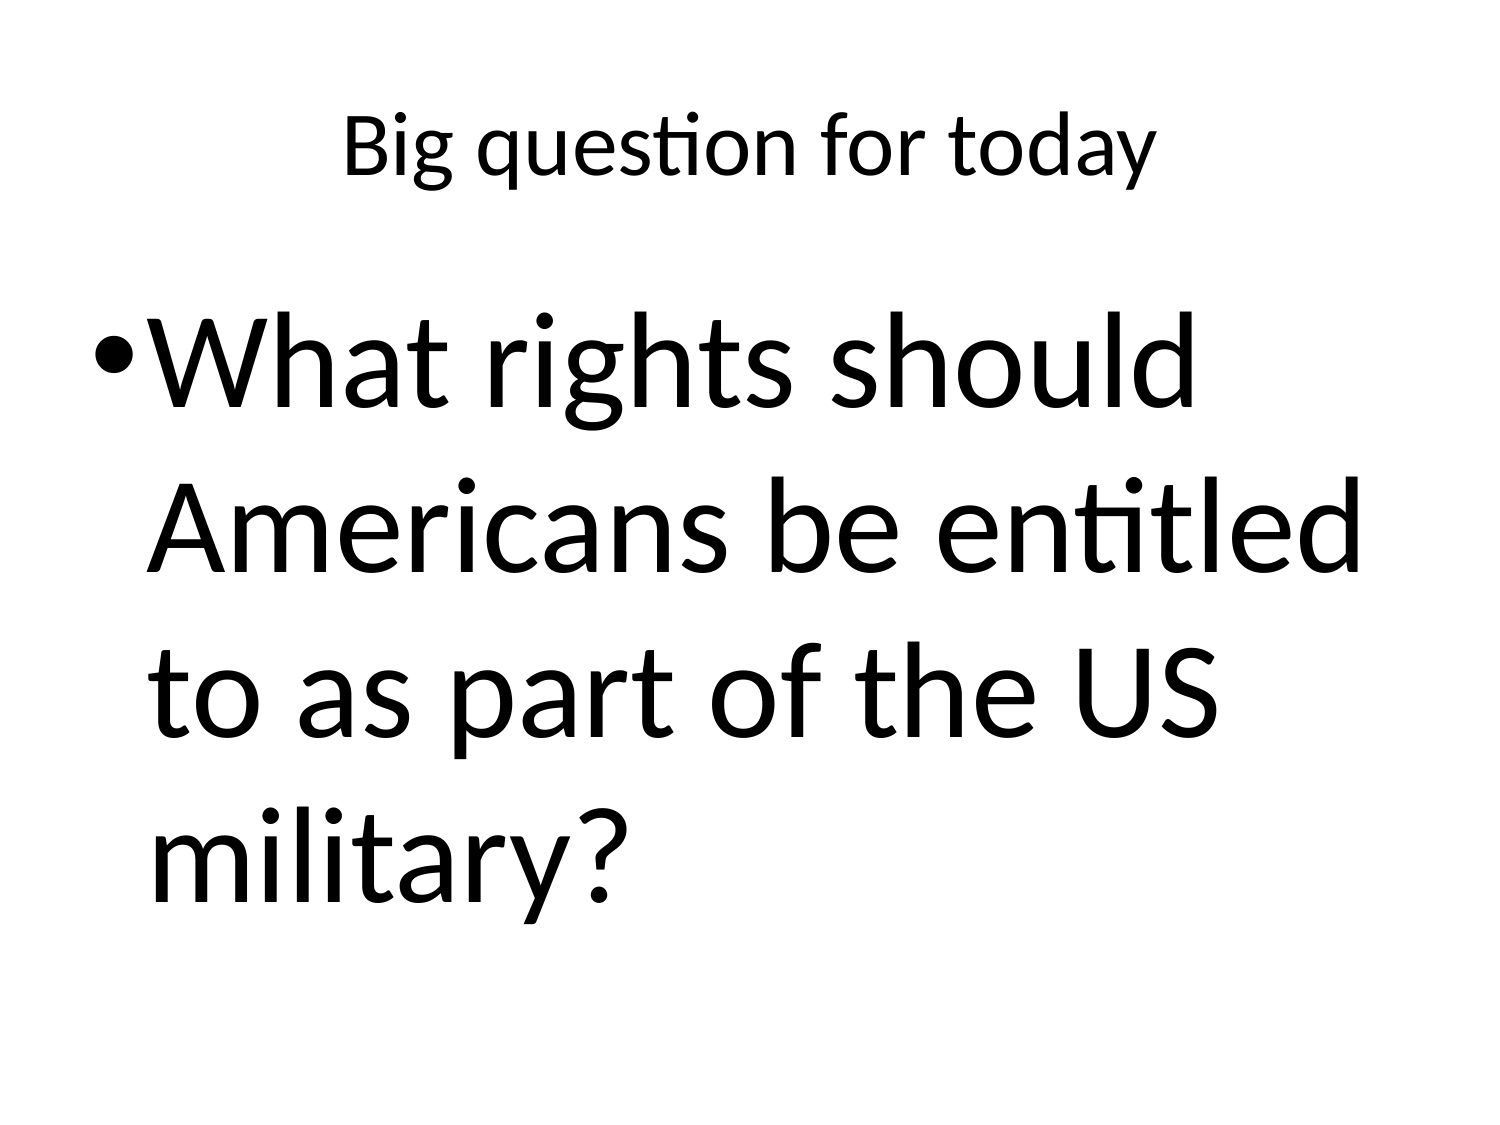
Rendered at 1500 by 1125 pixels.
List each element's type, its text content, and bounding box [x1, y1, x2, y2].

list What rights should Americans be entitled to as part of the US military? [75, 262, 1425, 1005]
title Big question for today [75, 45, 1425, 233]
